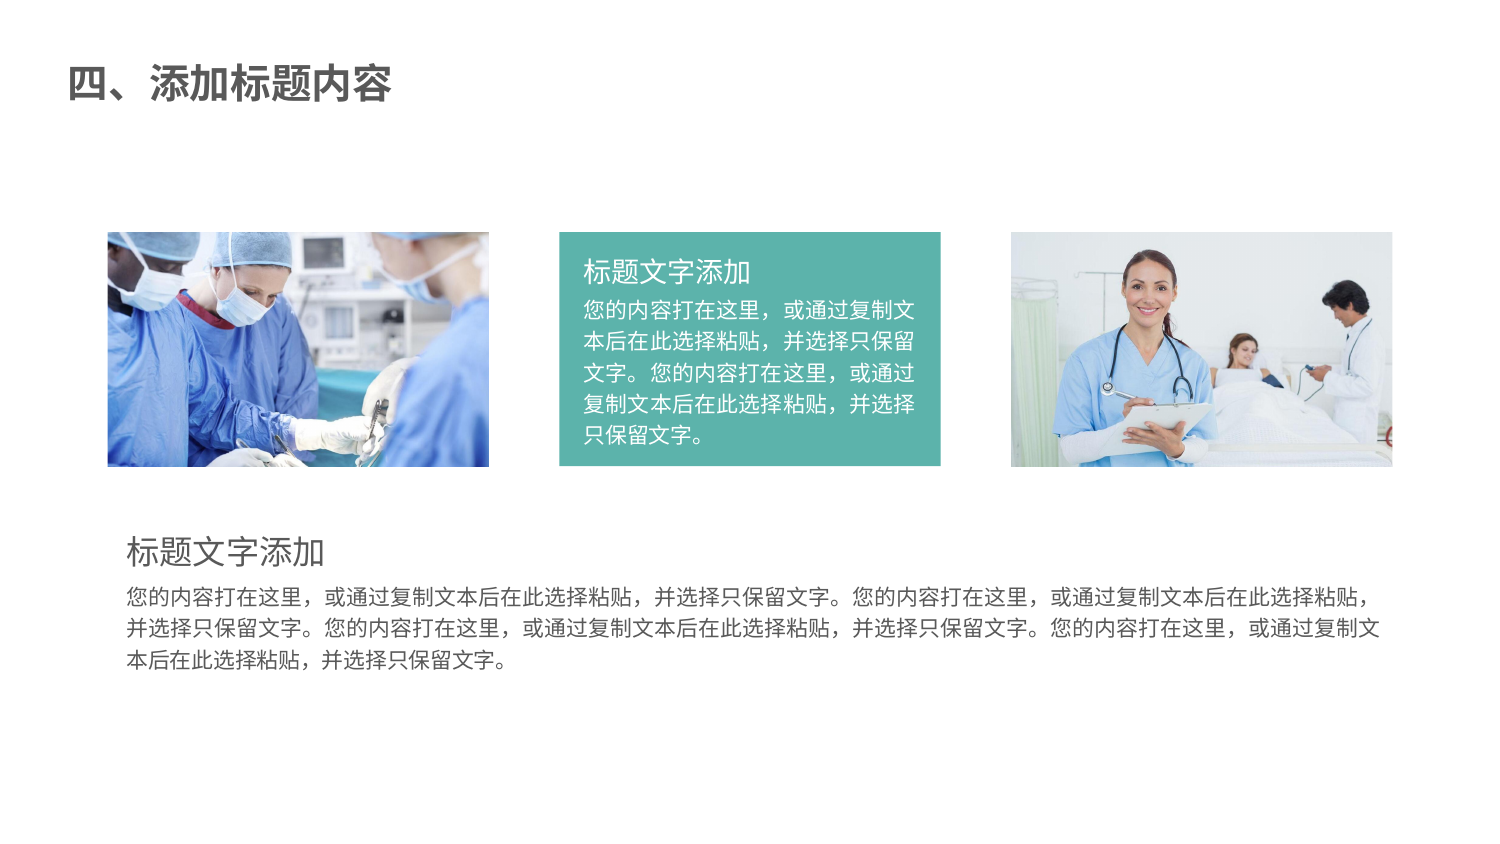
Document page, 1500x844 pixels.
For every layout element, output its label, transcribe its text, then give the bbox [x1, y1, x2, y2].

text_box [106, 230, 491, 468]
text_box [111, 516, 1397, 682]
text_box [1009, 230, 1394, 468]
text_box [557, 230, 943, 468]
text_box 四、添加标题内容 [53, 50, 481, 114]
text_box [568, 240, 932, 459]
